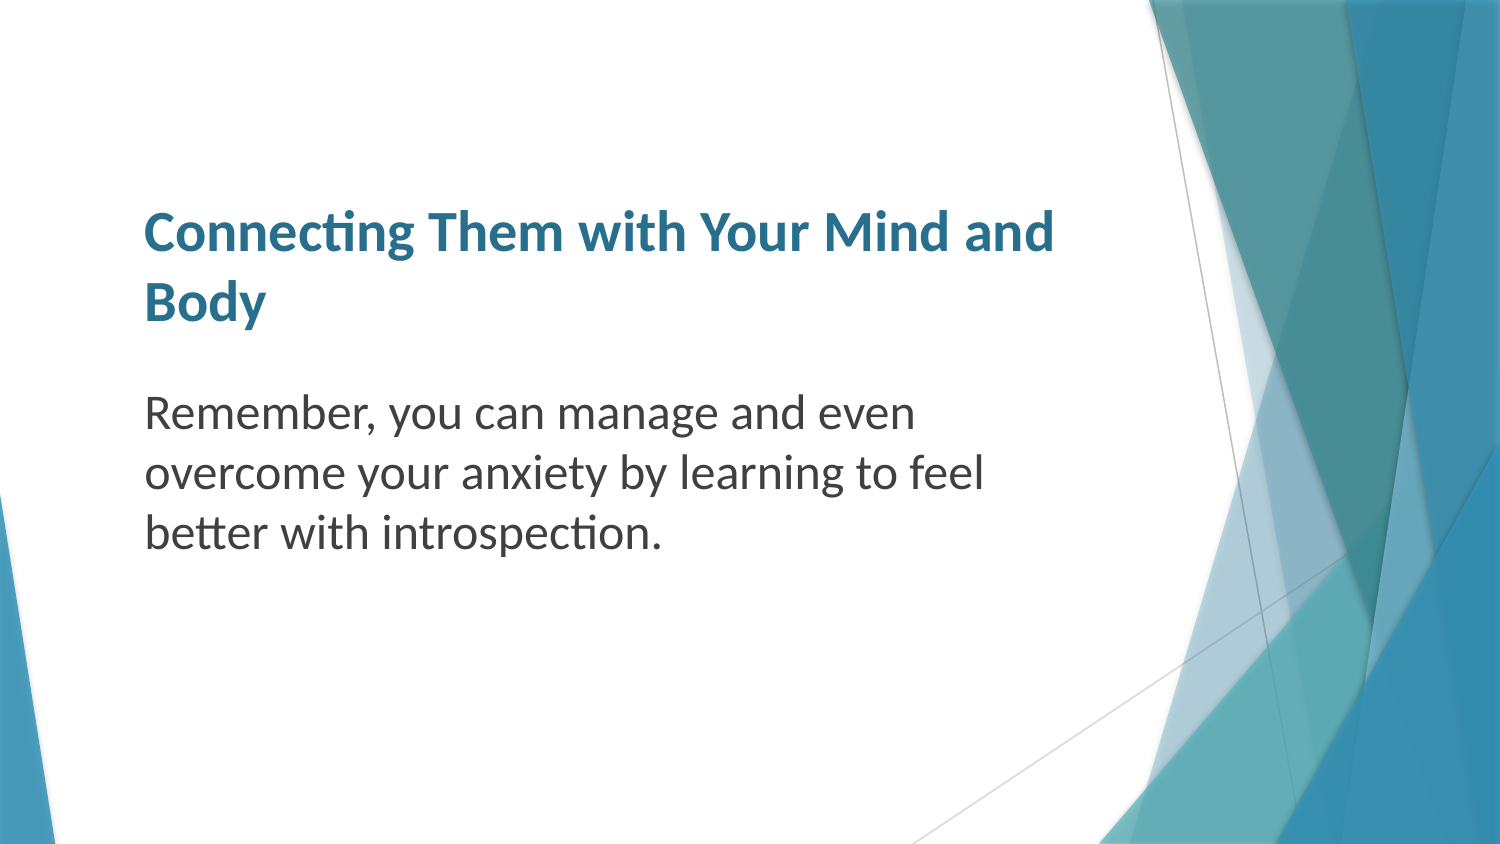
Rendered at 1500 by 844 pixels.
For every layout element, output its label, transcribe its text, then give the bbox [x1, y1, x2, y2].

title Connecting Them with Your Mind and Body [129, 185, 1188, 337]
list Remember, you can manage and even overcome your anxiety by learning to feel better with introspection. [129, 372, 1010, 682]
